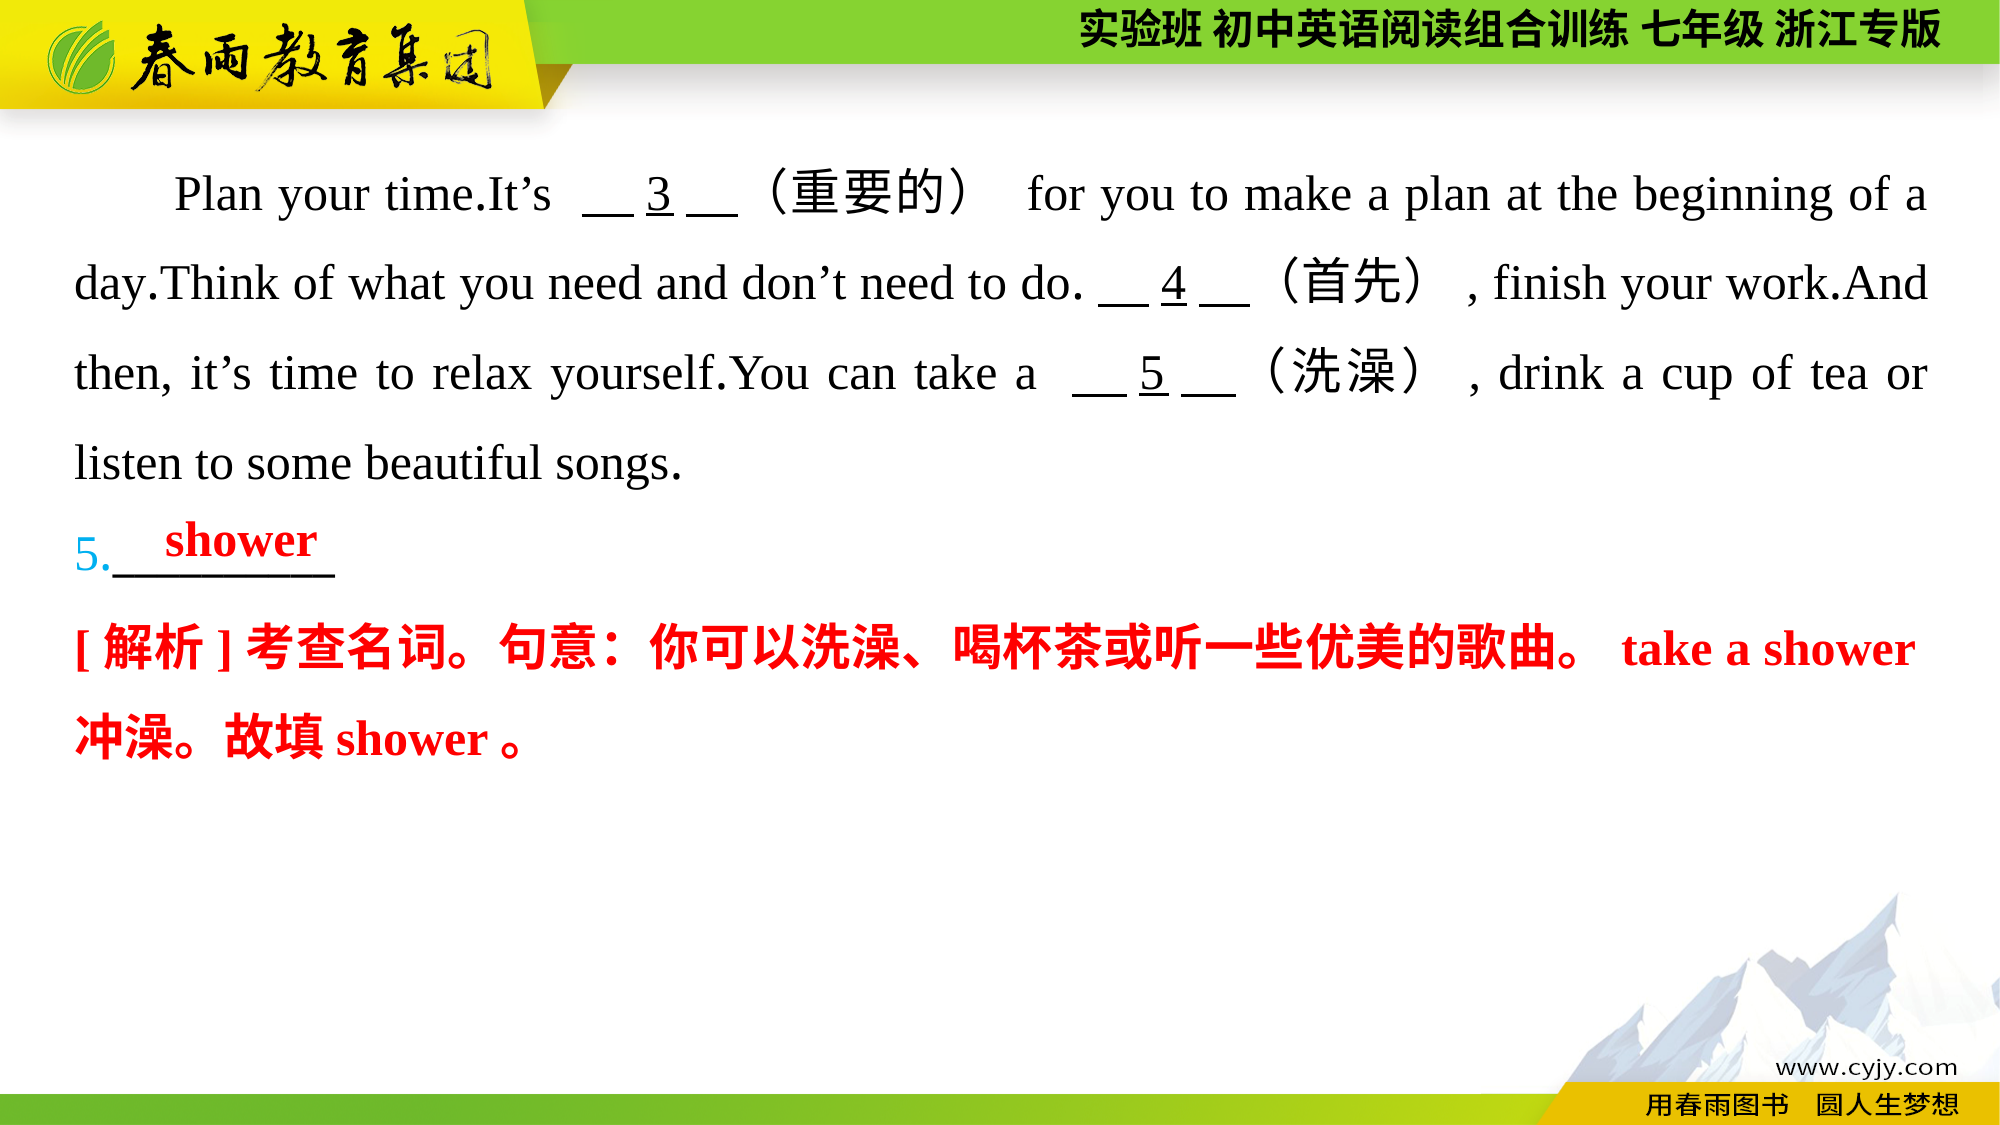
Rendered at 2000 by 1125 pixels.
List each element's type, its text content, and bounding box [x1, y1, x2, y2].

picture [0, 0, 2000, 1125]
list Plan your time.It’s 3 （重要的） for you to make a plan at the beginning of a day.Think of what you need and don’t need to do. 4 （首先）, finish your work.And then, it’s time to relax yourself.You can take a 5 （洗澡）, drink a cup of tea or listen to some beautiful songs. 5.__________ [59, 122, 1944, 577]
text_box shower [150, 498, 333, 574]
text_box [解析]考查名词。句意：你可以洗澡、喝杯茶或听一些优美的歌曲。take a shower冲澡。故填shower。 [59, 577, 1944, 773]
